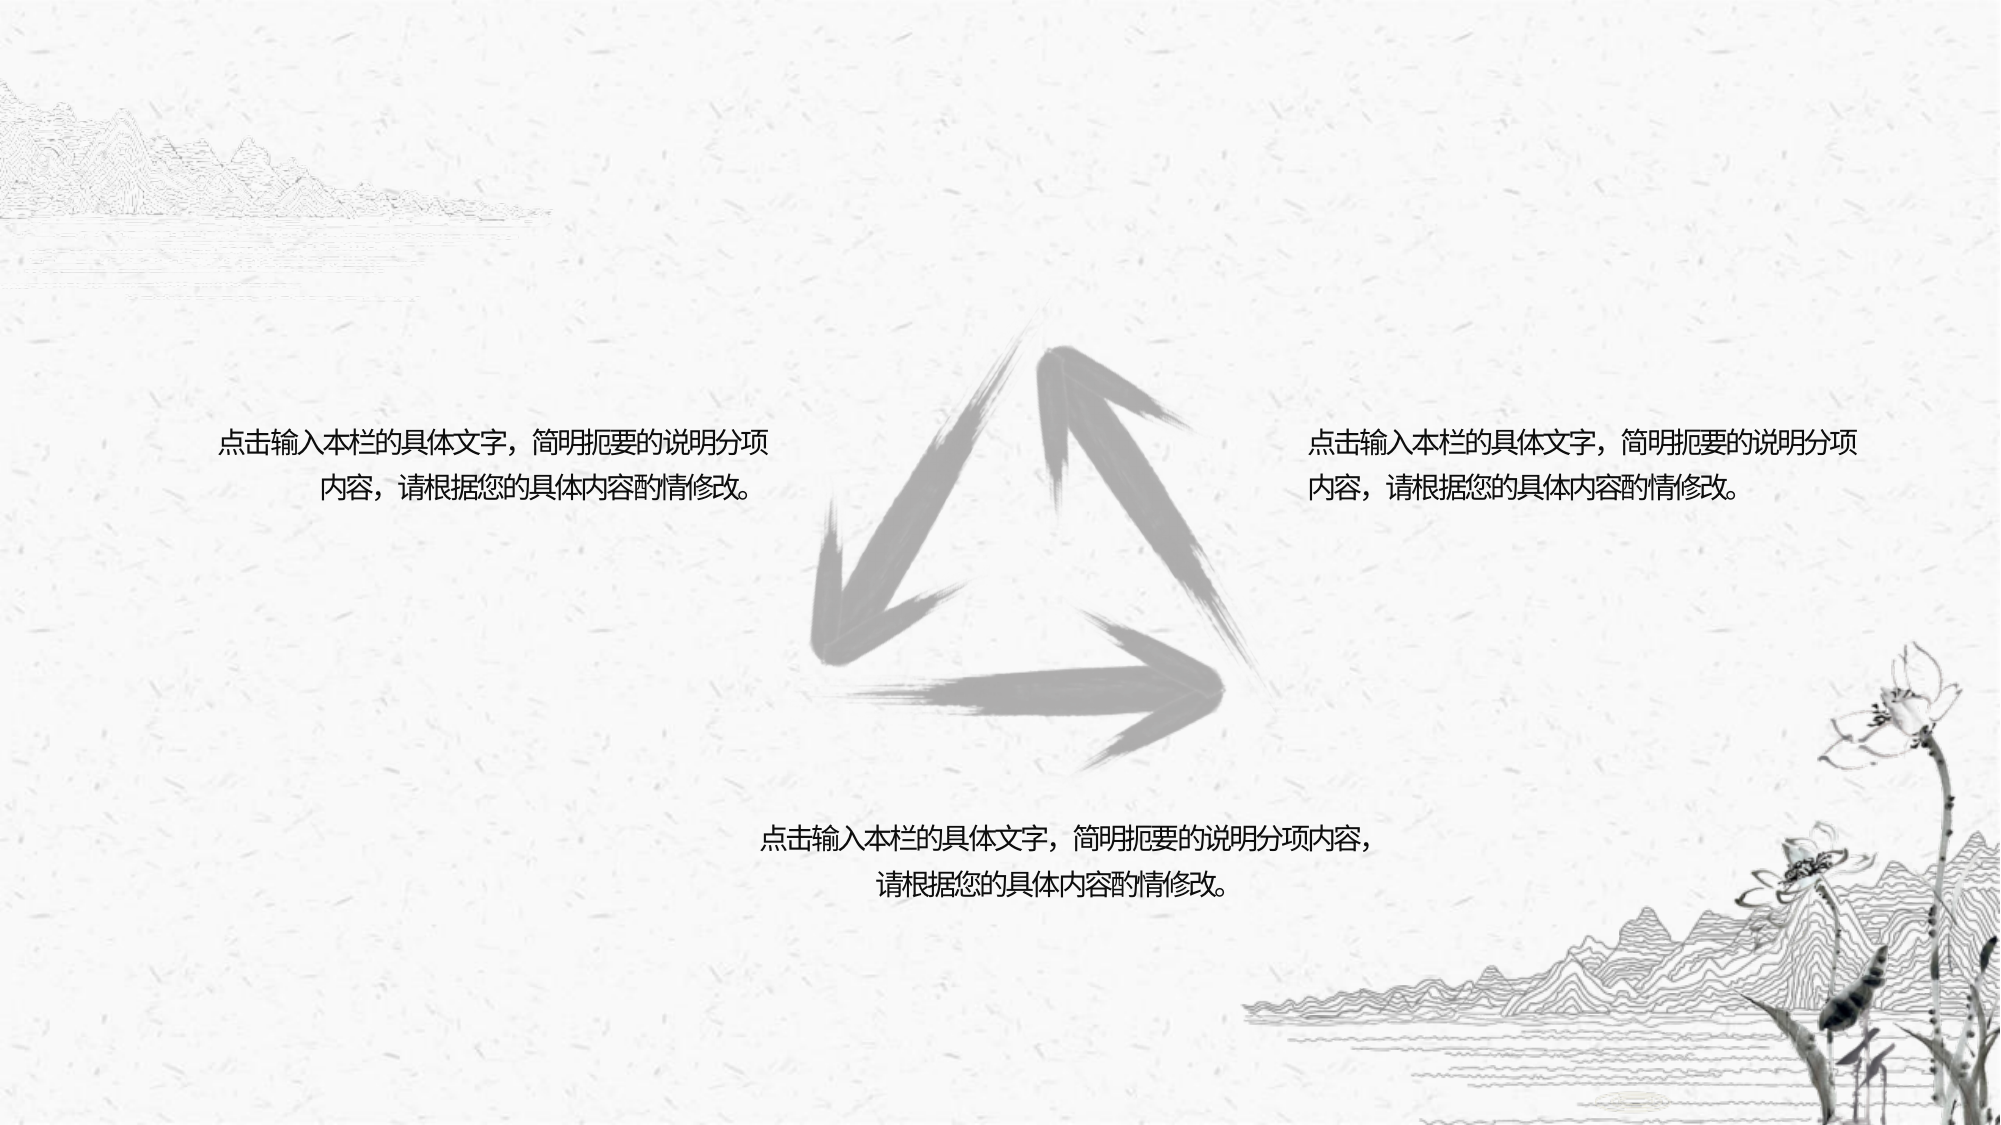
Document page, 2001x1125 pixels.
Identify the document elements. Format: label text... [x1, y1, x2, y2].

picture [0, 0, 2000, 1125]
text_box 点击输入本栏的具体文字，简明扼要的说明分项内容，请根据您的具体内容酌情修改。 [737, 802, 917, 909]
text_box 点击输入本栏的具体文字，简明扼要的说明分项内容，请根据您的具体内容酌情修改。 [192, 406, 782, 512]
text_box 点击输入本栏的具体文字，简明扼要的说明分项内容，请根据您的具体内容酌情修改。 [1133, 802, 1382, 909]
text_box 点击输入本栏的具体文字，简明扼要的说明分项内容，请根据您的具体内容酌情修改。 [1292, 406, 1896, 512]
